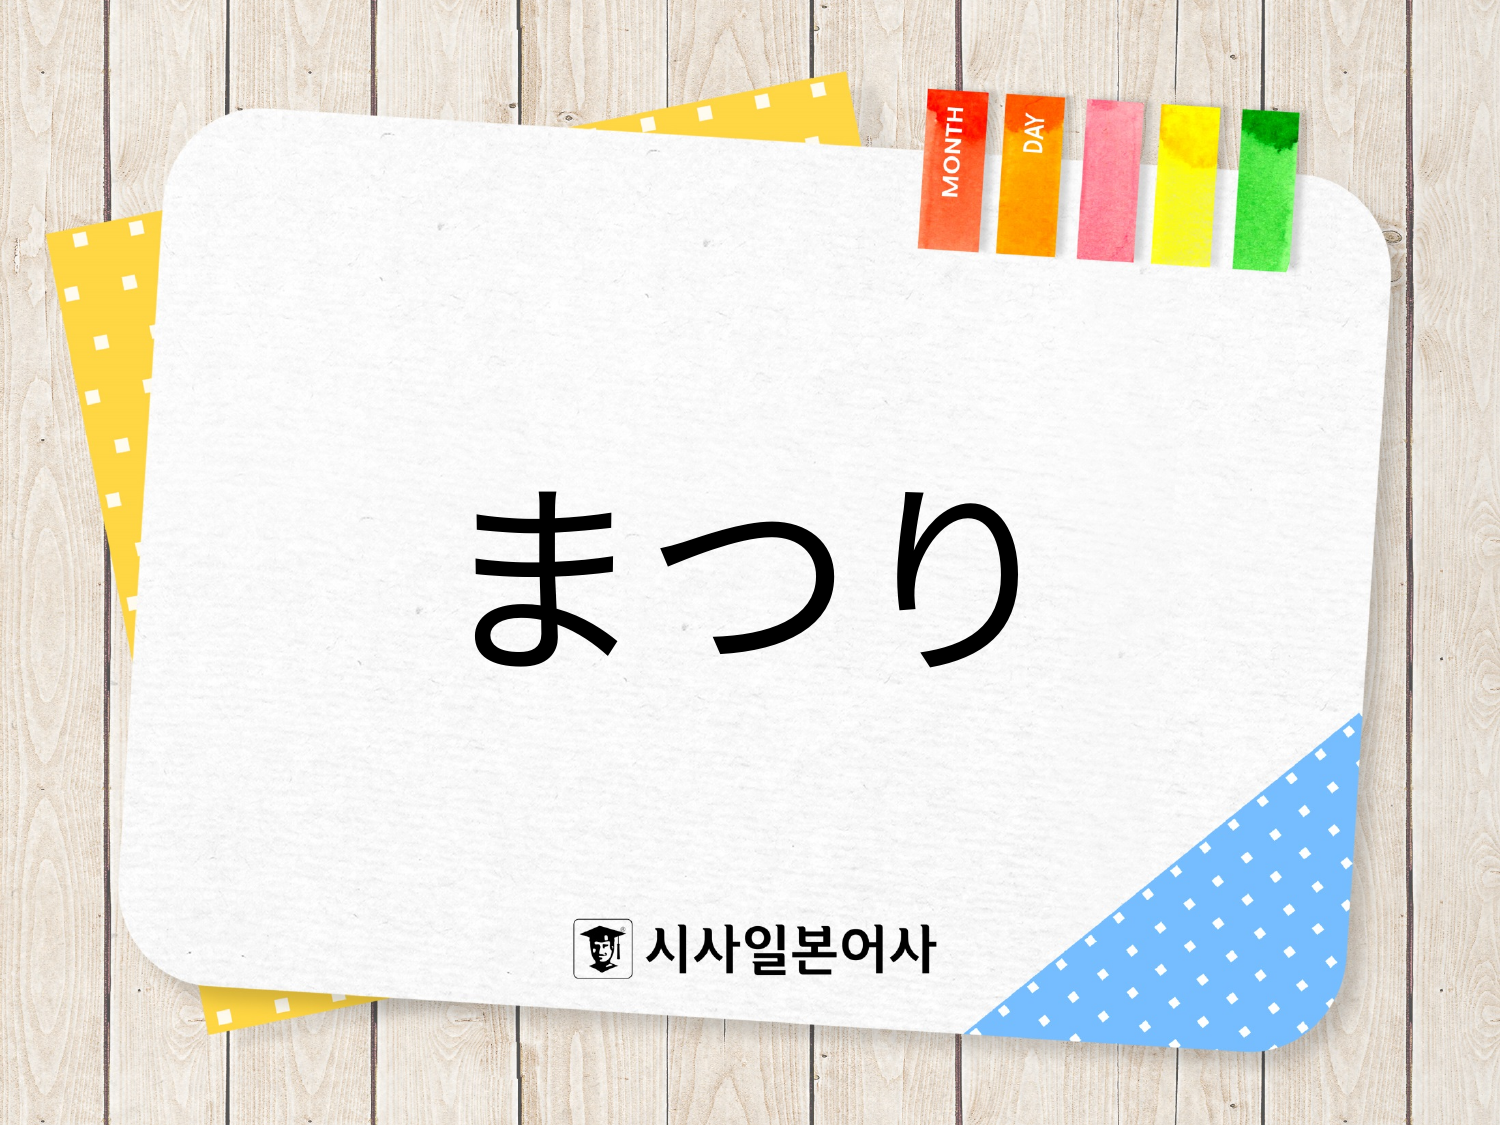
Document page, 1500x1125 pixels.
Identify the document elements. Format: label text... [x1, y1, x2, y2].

title まつり [75, 338, 1425, 811]
picture [0, 0, 1500, 1125]
